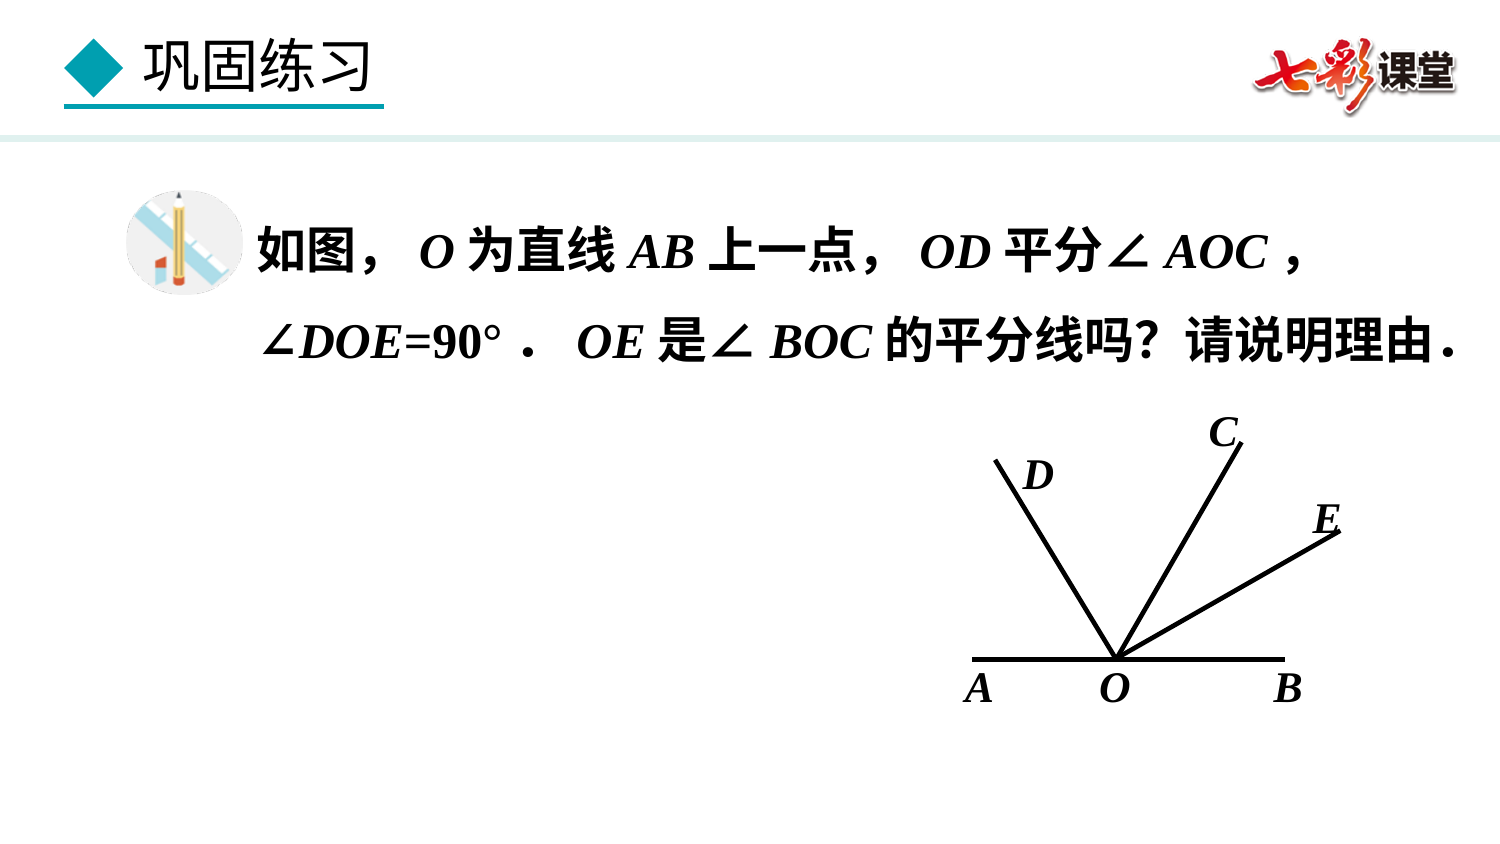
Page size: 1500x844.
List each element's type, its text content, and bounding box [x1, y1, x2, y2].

picture [125, 189, 243, 295]
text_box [949, 395, 1356, 773]
text_box 如图，O为直线AB上一点，OD平分∠AOC， ∠DOE=90°．OE是∠BOC的平分线吗？请说明理由． [242, 180, 1490, 376]
picture [1249, 32, 1461, 118]
